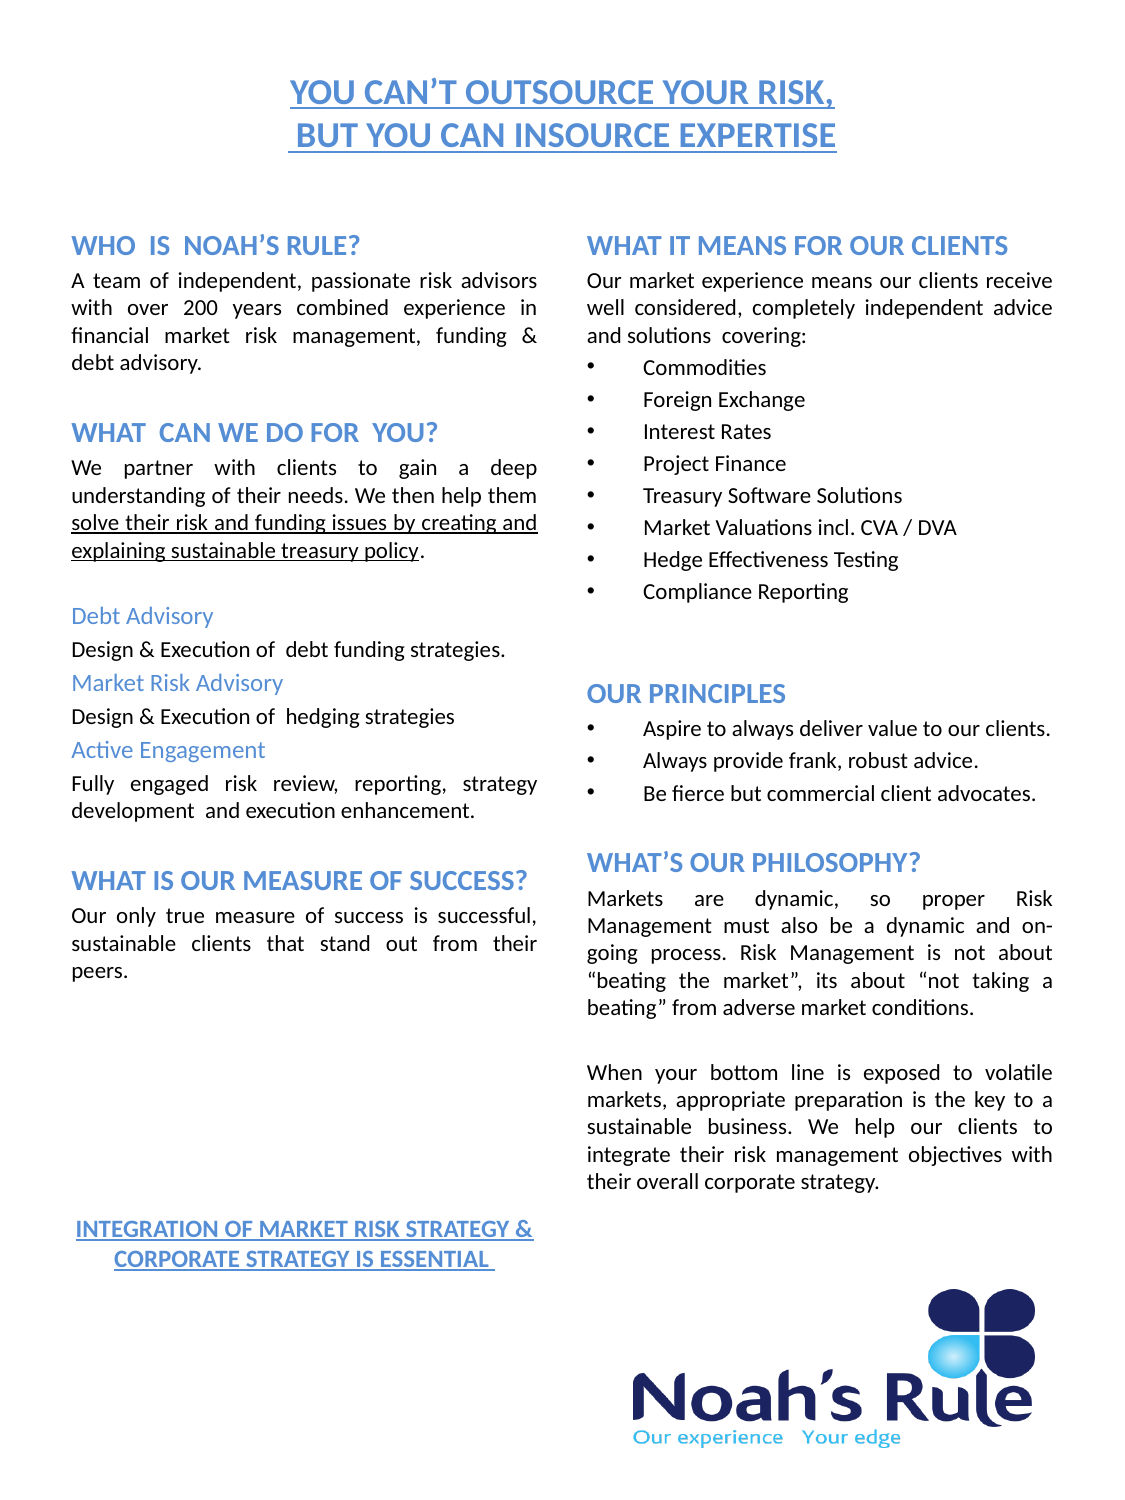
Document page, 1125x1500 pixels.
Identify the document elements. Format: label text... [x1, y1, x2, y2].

picture [633, 1289, 1035, 1448]
title YOU CAN’T OUTSOURCE YOUR RISK, BUT YOU CAN INSOURCE EXPERTISE [56, 60, 1069, 207]
list WHO IS NOAH’S RULE? A team of independent, passionate risk advisors with over 200 years combined experience in financial market risk management, funding & debt advisory. WHAT CAN WE DO FOR YOU? We partner with clients to gain a deep understanding of their needs. We then help them solve their risk and funding issues by creating and explaining sustainable treasury policy. Debt Advisory Design & Execution of debt funding strategies. Market Risk Advisory Design & Execution of hedging strategies Active Engagement Fully engaged risk review, reporting, strategy development and execution enhancement. WHAT IS OUR MEASURE OF SUCCESS? Our only true measure of success is successful, sustainable clients that stand out from their peers. INTEGRATION OF MARKET RISK STRATEGY & CORPORATE STRATEGY IS ESSENTIAL [56, 218, 554, 1340]
list WHAT IT MEANS FOR OUR CLIENTS Our market experience means our clients receive well considered, completely independent advice and solutions covering: Commodities Foreign Exchange Interest Rates Project Finance Treasury Software Solutions Market Valuations incl. CVA / DVA Hedge Effectiveness Testing Compliance Reporting OUR PRINCIPLES Aspire to always deliver value to our clients. Always provide frank, robust advice. Be fierce but commercial client advocates. WHAT’S OUR PHILOSOPHY? Markets are dynamic, so proper Risk Management must also be a dynamic and on-going process. Risk Management is not about “beating the market”, its about “not taking a beating” from adverse market conditions. When your bottom line is exposed to volatile markets, appropriate preparation is the key to a sustainable business. We help our clients to integrate their risk management objectives with their overall corporate strategy. [571, 218, 1069, 1340]
